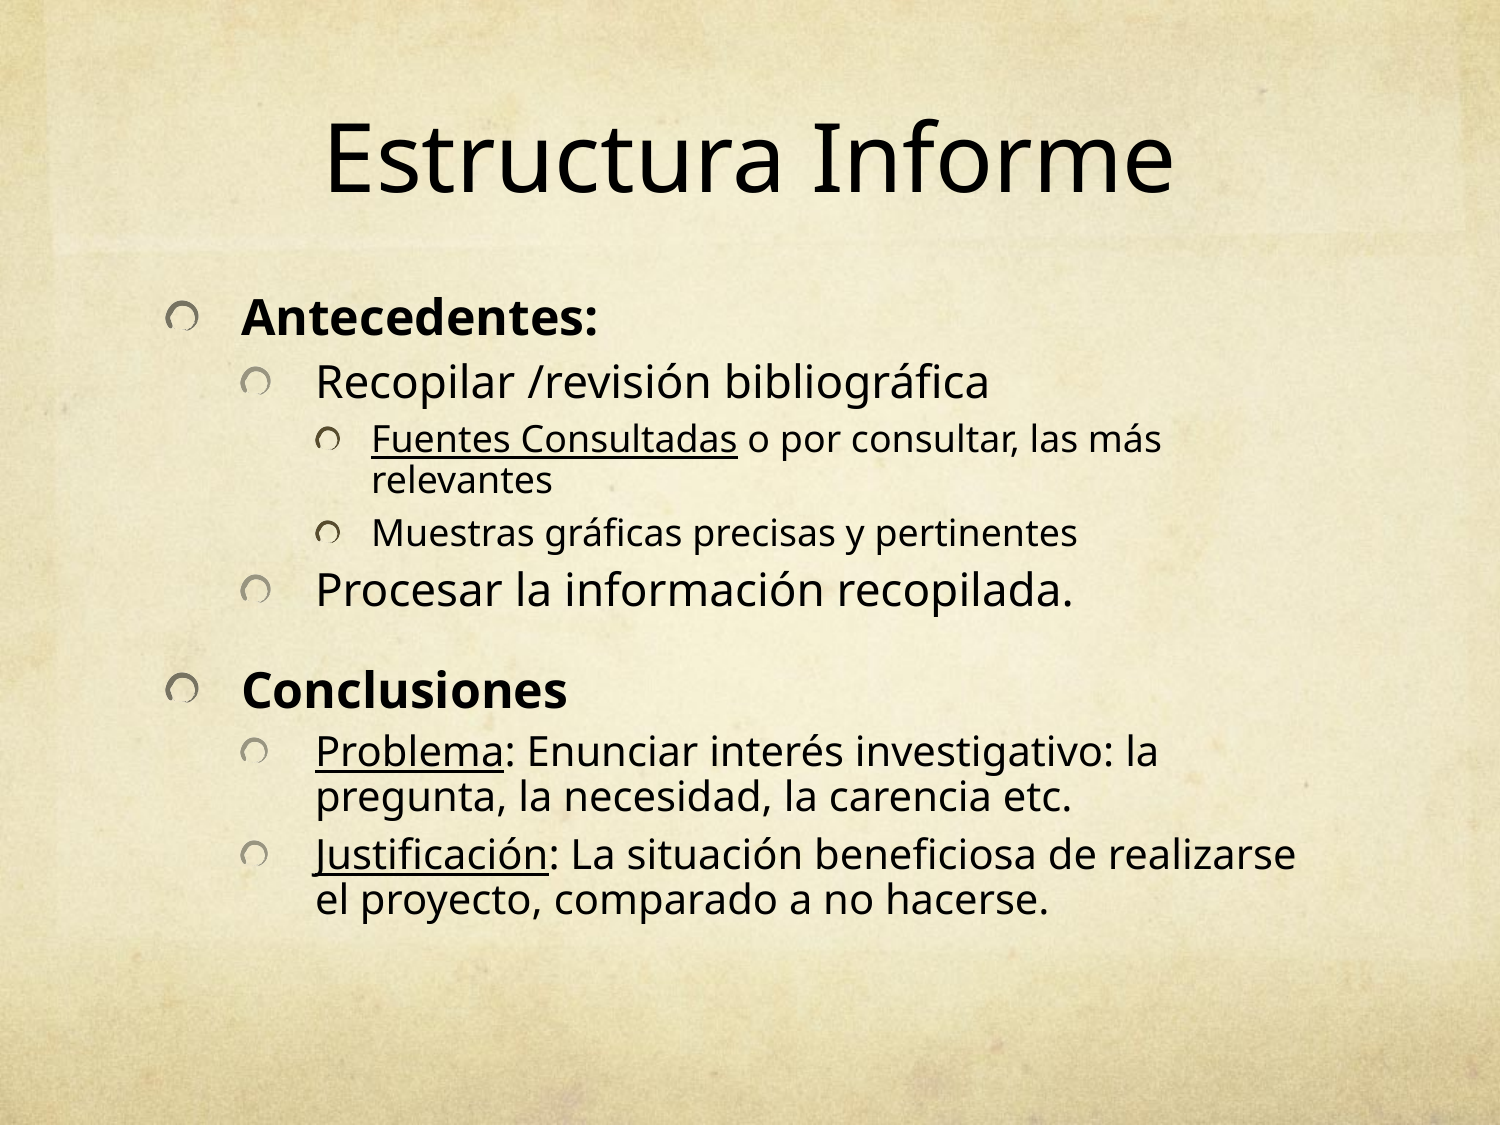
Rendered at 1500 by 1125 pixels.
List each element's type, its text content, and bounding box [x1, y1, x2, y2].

list Antecedentes: Recopilar /revisión bibliográfica Fuentes Consultadas o por consultar, las más relevantes Muestras gráficas precisas y pertinentes Procesar la información recopilada. Conclusiones Problema: Enunciar interés investigativo: la pregunta, la necesidad, la carencia etc. Justificación: La situación beneficiosa de realizarse el proyecto, comparado a no hacerse. [150, 284, 1350, 950]
picture [0, 0, 1500, 1125]
title Estructura Informe [150, 82, 1350, 225]
